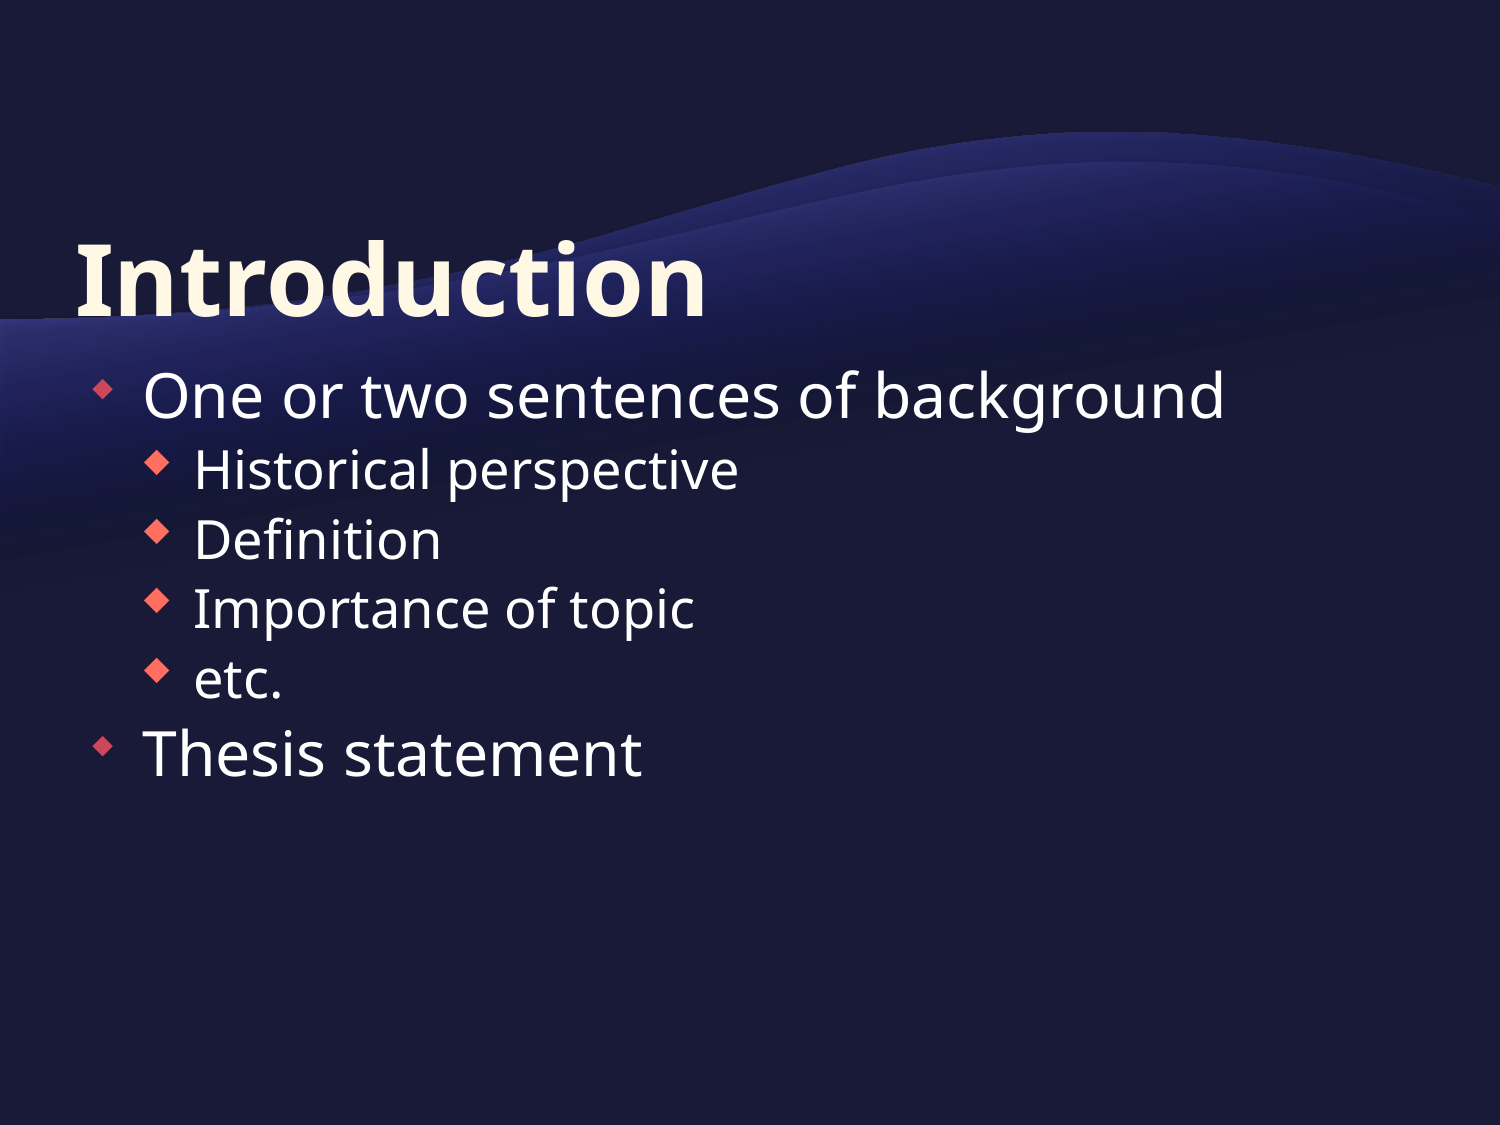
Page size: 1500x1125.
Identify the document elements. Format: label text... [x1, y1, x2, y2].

title Introduction [75, 87, 1425, 338]
list One or two sentences of background Historical perspective Definition Importance of topic etc. Thesis statement [75, 357, 1425, 1033]
